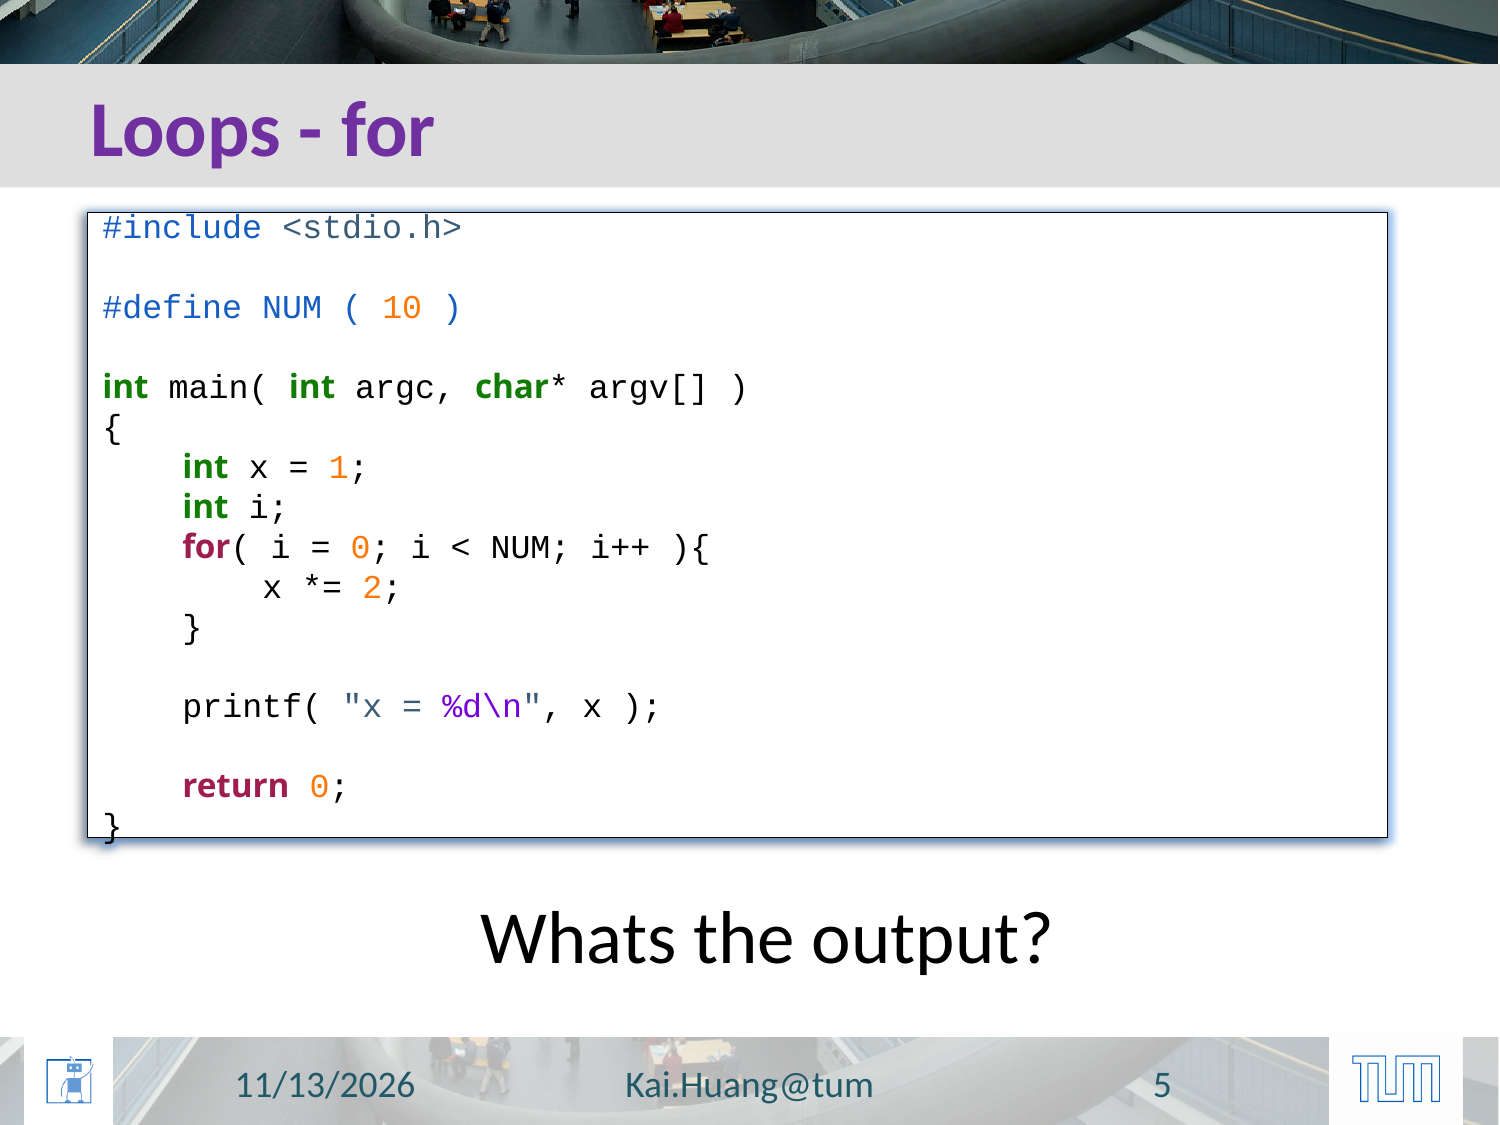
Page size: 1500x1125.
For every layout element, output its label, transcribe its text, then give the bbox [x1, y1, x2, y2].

text_box Whats the output? [465, 881, 1070, 987]
title Loops - for [75, 62, 1425, 188]
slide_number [162, 1052, 488, 1113]
picture [0, 0, 1500, 64]
slide_number 5 [1012, 1052, 1313, 1113]
picture [0, 1032, 1500, 1125]
footer Kai.Huang@tum [512, 1052, 988, 1113]
text_box #include <stdio.h> #define NUM ( 10 ) int main( int argc, char* argv[] ) { int x = 1; int i; for( i = 0; i < NUM; i++ ){ x *= 2; } printf( "x = %d\n", x ); return 0; } [87, 212, 1388, 838]
